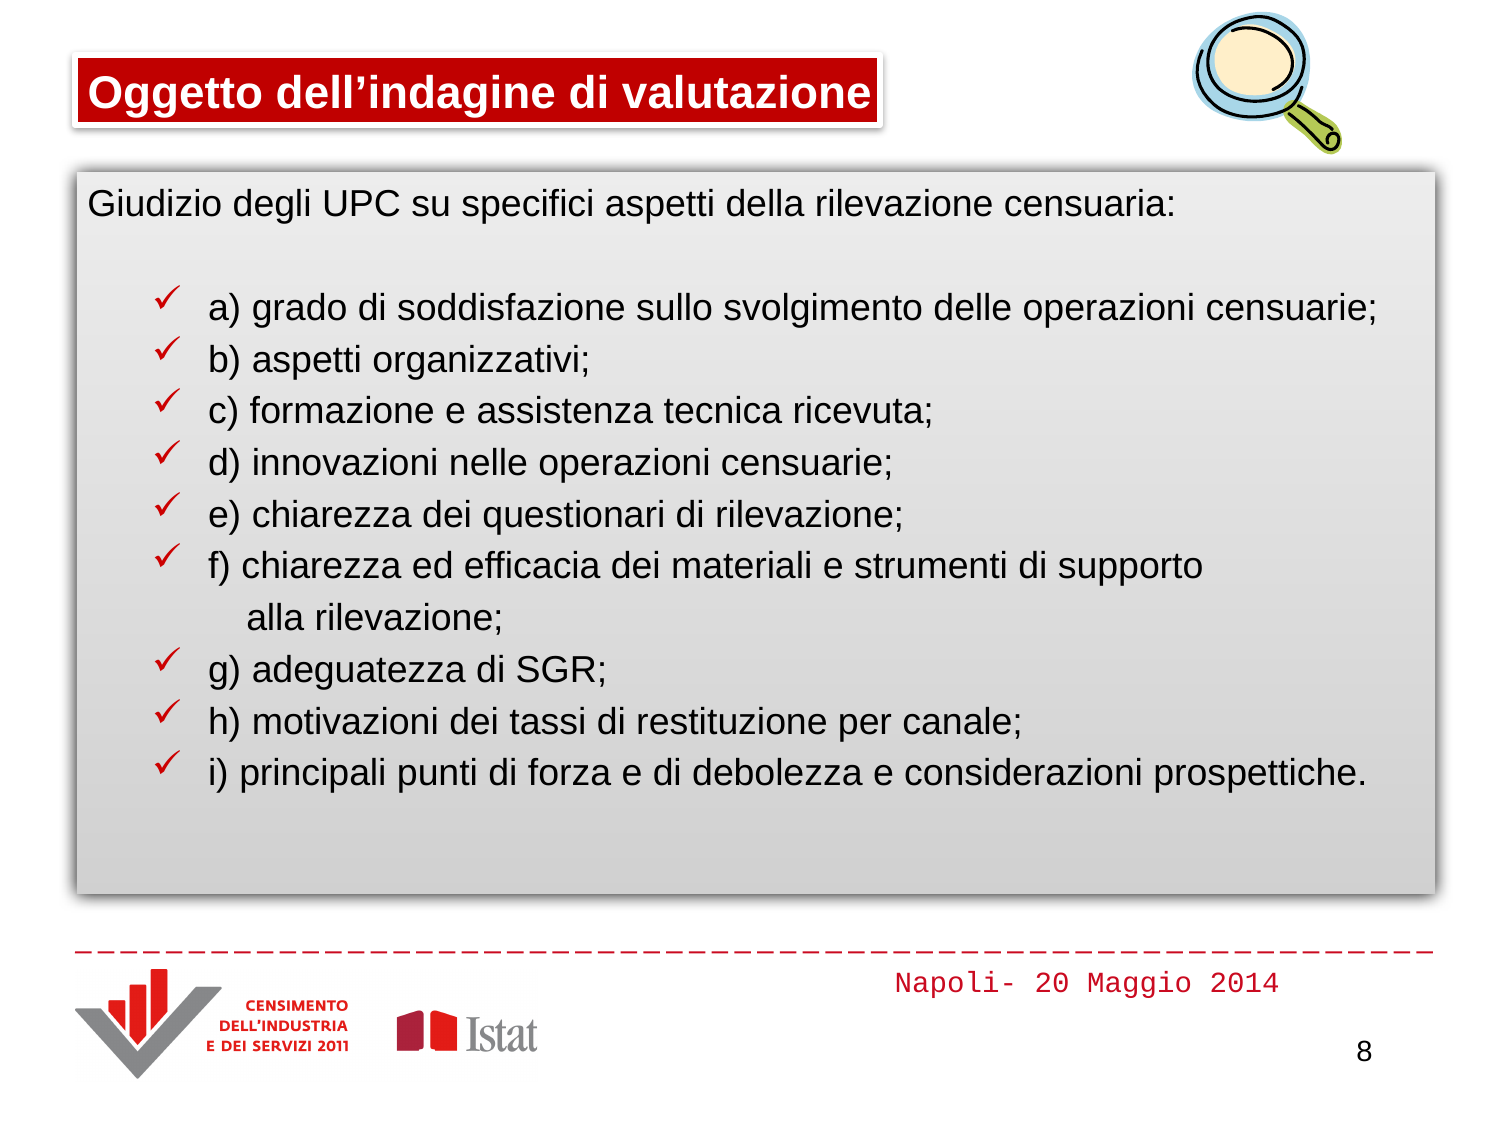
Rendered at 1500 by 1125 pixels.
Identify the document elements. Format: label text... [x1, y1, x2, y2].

text_box Oggetto dell’indagine di valutazione [72, 52, 883, 128]
slide_number 8 [1074, 1025, 1388, 1100]
picture [1186, 8, 1348, 158]
text_box Giudizio degli UPC su specifici aspetti della rilevazione censuaria: a) grado di soddisfazione sullo svolgimento delle operazioni censuarie; b) aspetti organizzativi; c) formazione e assistenza tecnica ricevuta; d) innovazioni nelle operazioni censuarie; e) chiarezza dei questionari di rilevazione; f) chiarezza ed efficacia dei materiali e strumenti di supporto alla rilevazione; g) adeguatezza di SGR; h) motivazioni dei tassi di restituzione per canale; i) principali punti di forza e di debolezza e considerazioni prospettiche. [76, 172, 1436, 894]
text_box Napoli- 20 Maggio 2014 [879, 955, 1471, 1006]
picture [74, 969, 538, 1082]
